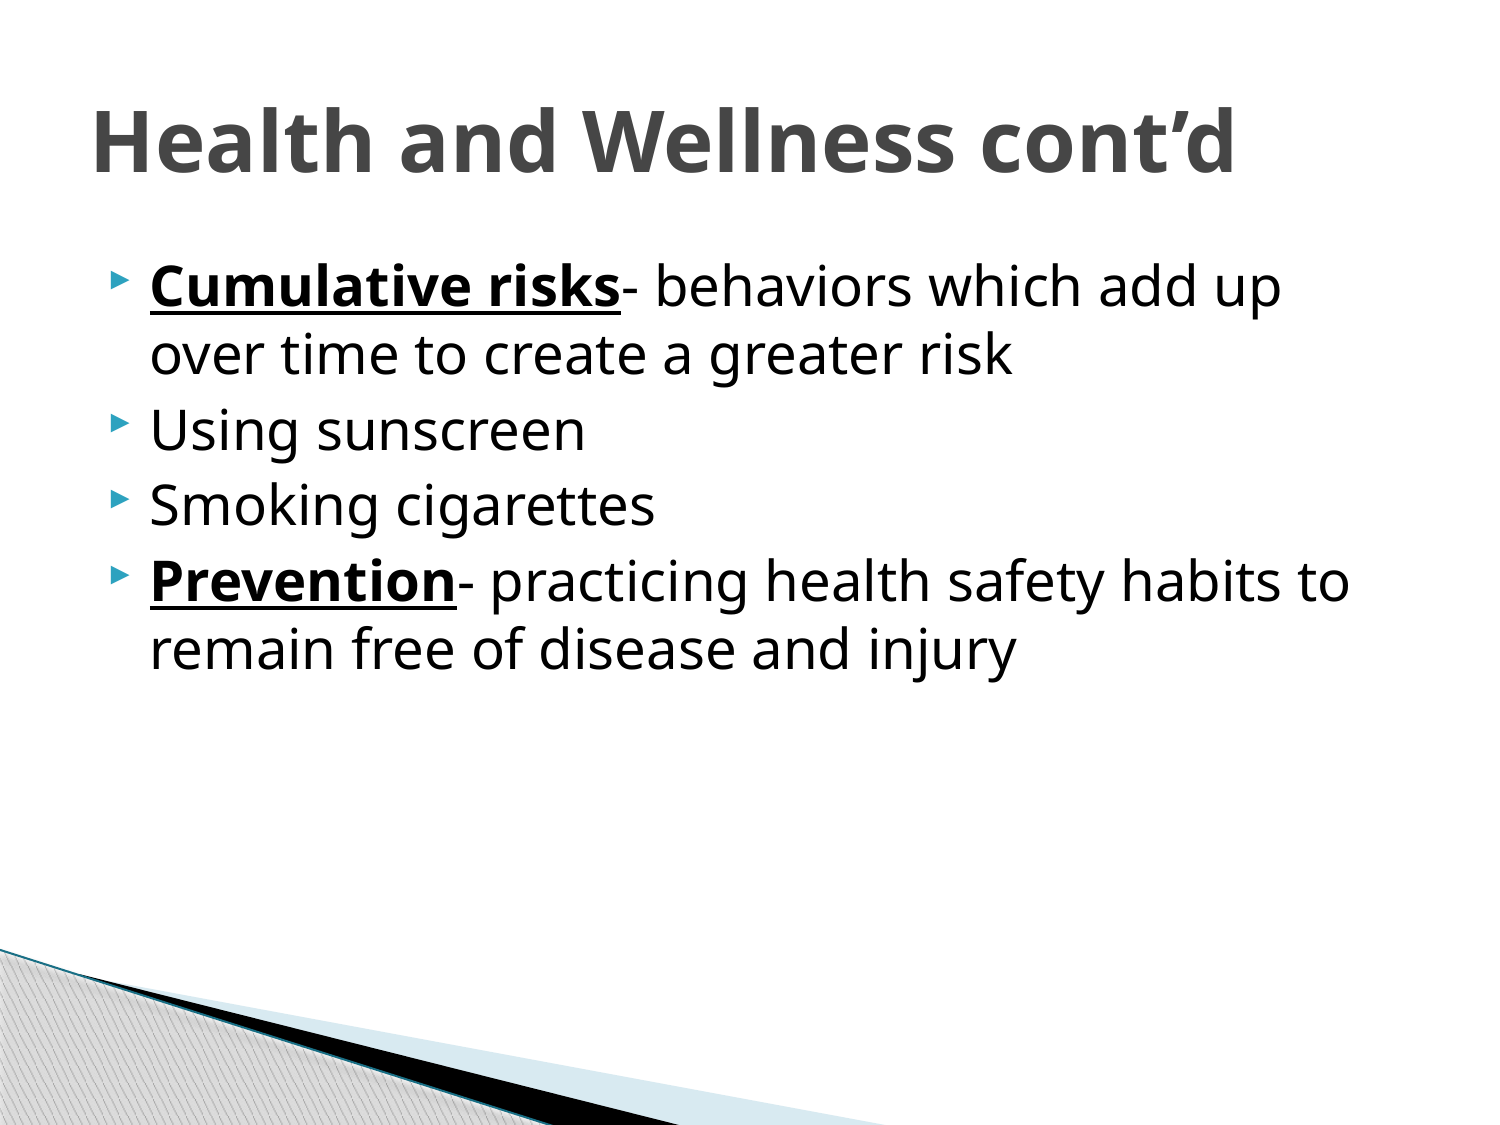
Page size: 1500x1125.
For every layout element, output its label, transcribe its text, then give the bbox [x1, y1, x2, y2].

title Health and Wellness cont’d [75, 45, 1425, 233]
list Cumulative risks- behaviors which add up over time to create a greater risk Using sunscreen Smoking cigarettes Prevention- practicing health safety habits to remain free of disease and injury [75, 243, 1425, 986]
